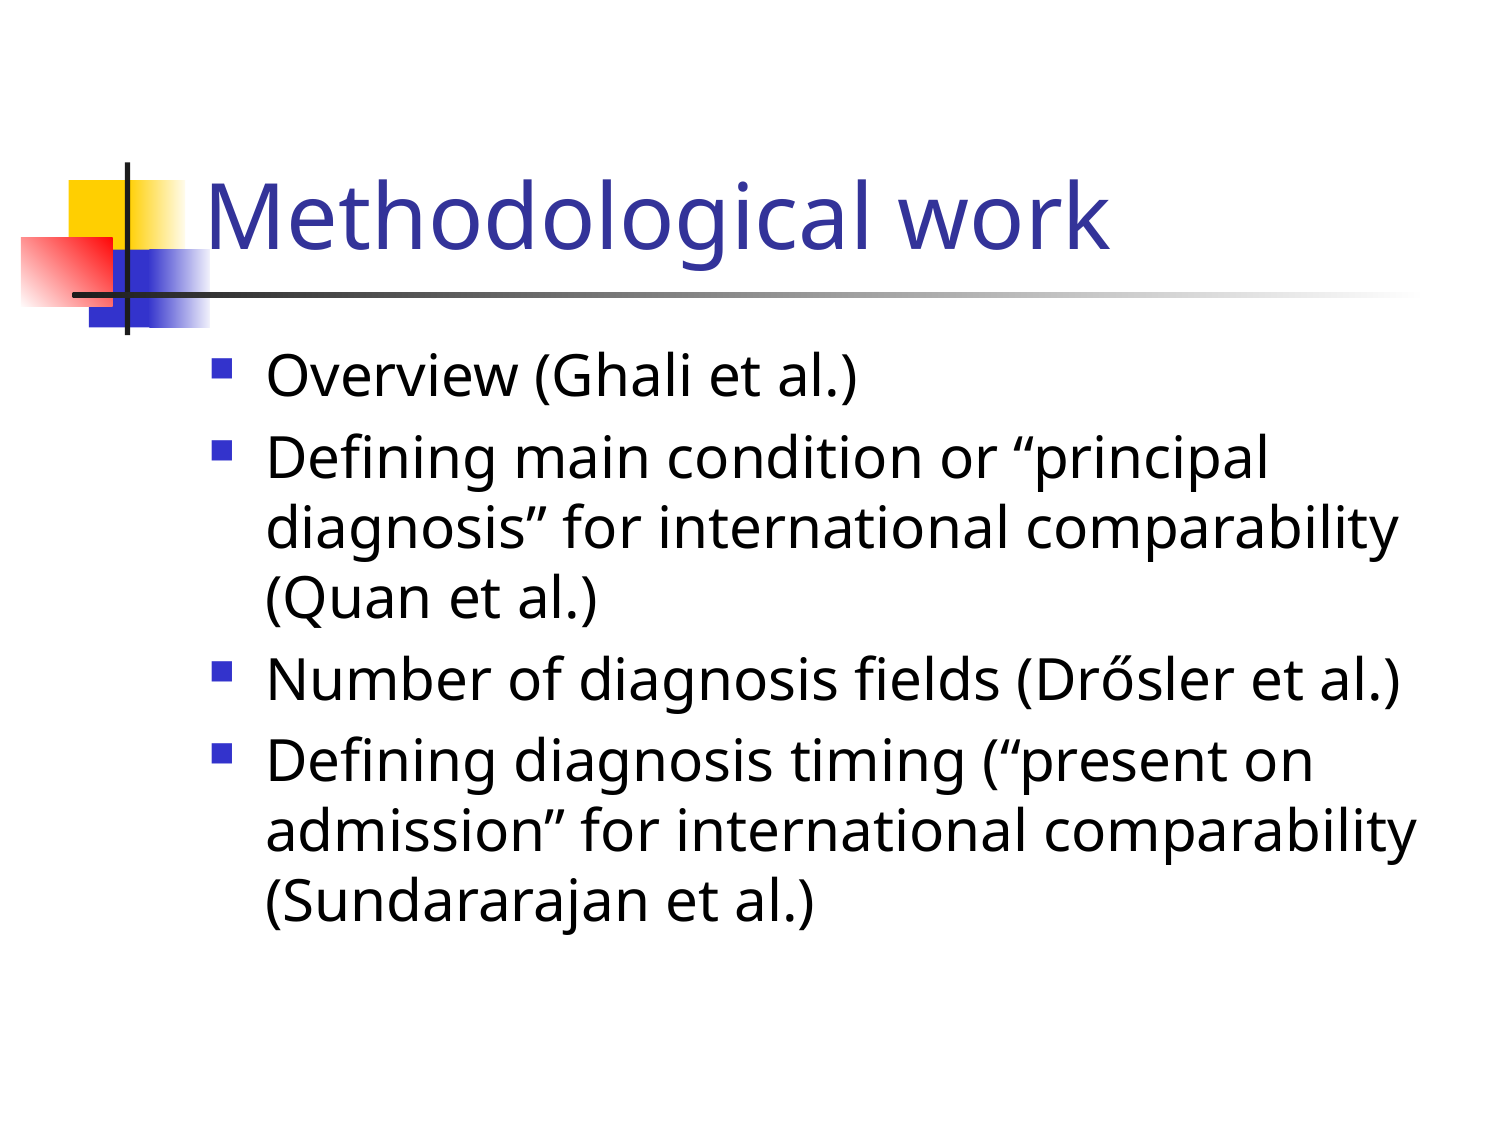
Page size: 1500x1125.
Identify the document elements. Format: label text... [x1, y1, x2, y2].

title Methodological work [188, 35, 1468, 275]
list Overview (Ghali et al.) Defining main condition or “principal diagnosis” for international comparability (Quan et al.) Number of diagnosis fields (Drősler et al.) Defining diagnosis timing (“present on admission” for international comparability (Sundararajan et al.) [193, 331, 1469, 1006]
